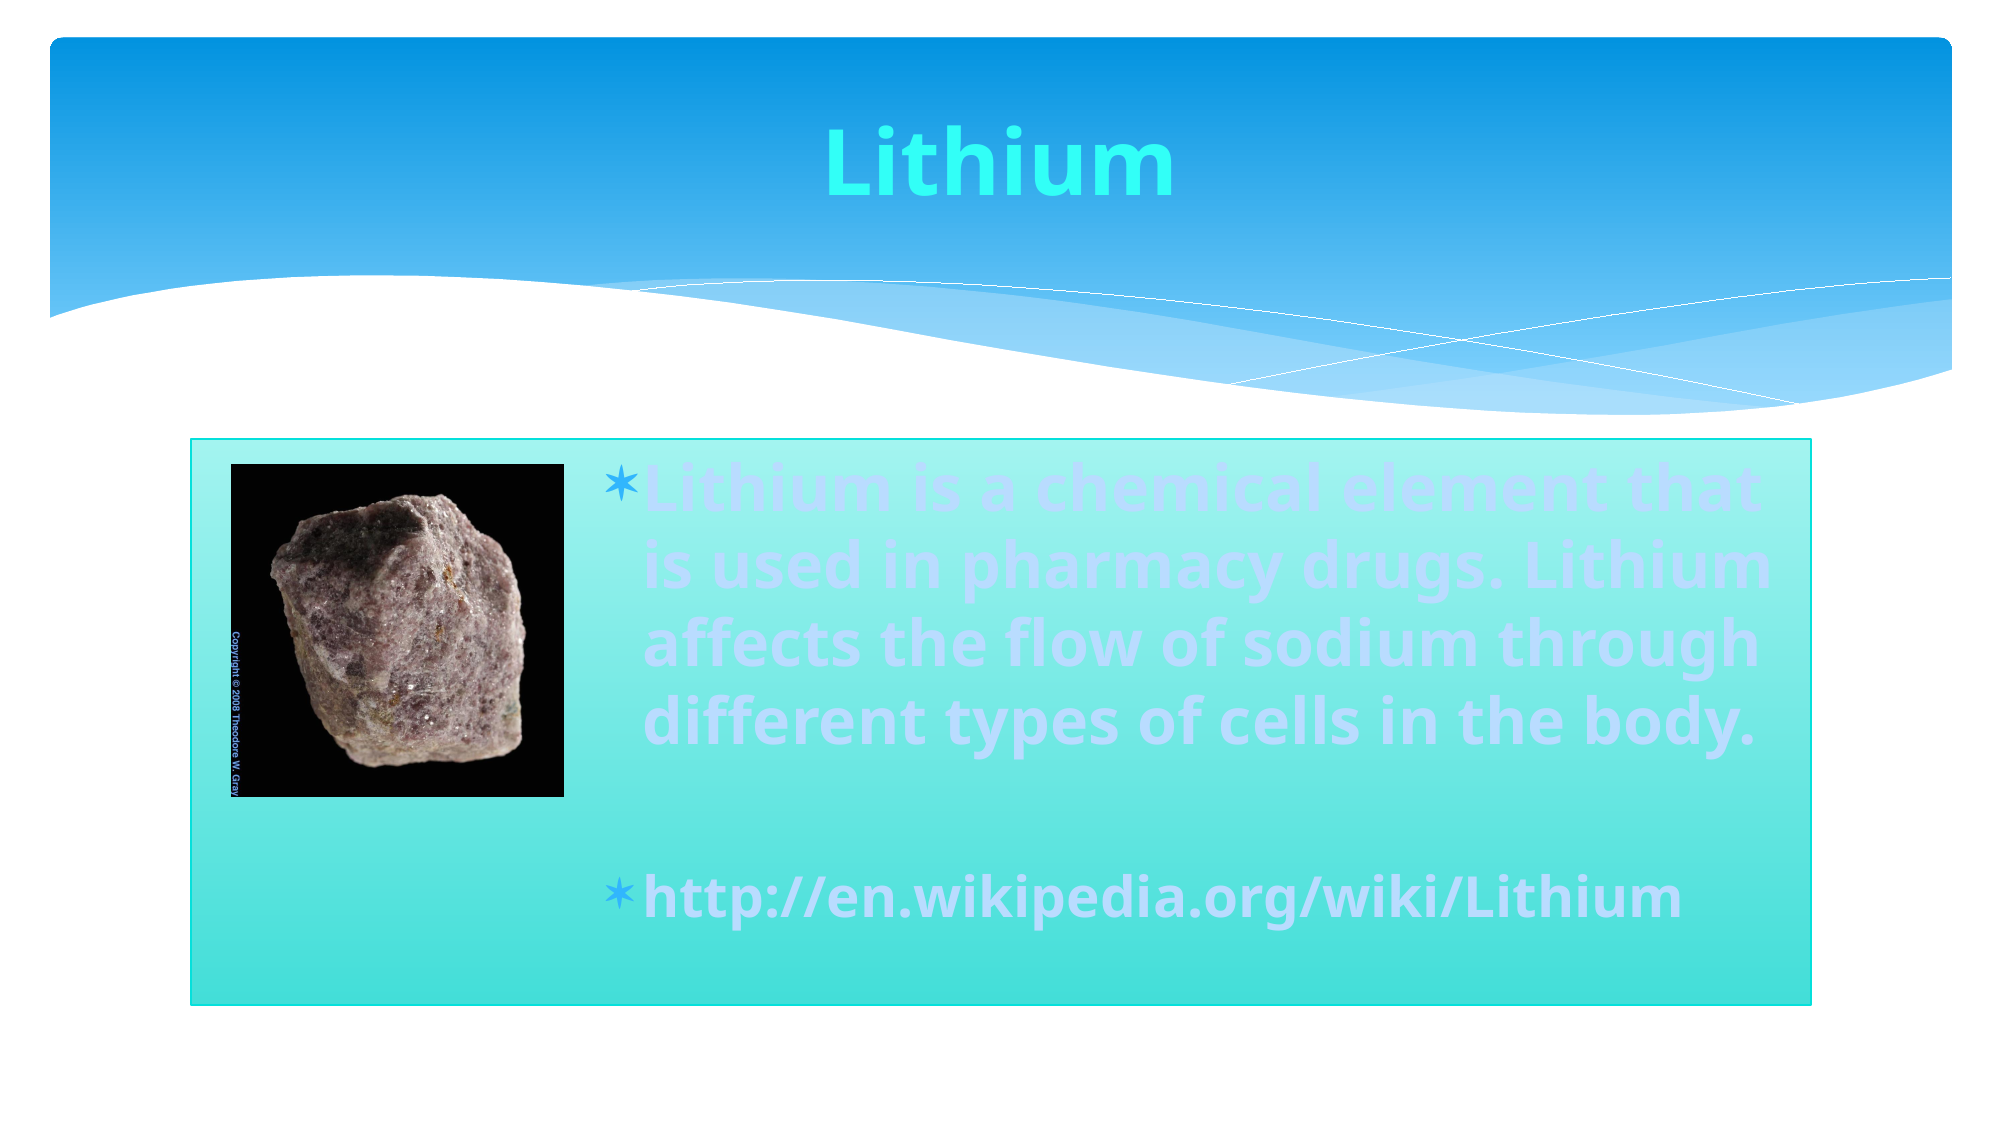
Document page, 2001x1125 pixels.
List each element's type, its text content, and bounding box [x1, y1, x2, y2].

title Lithium [99, 55, 1900, 261]
list Lithium is a chemical element that is used in pharmacy drugs. Lithium affects the flow of sodium through different types of cells in the body. http://en.wikipedia.org/wiki/Lithium [190, 438, 1812, 1006]
picture [230, 464, 564, 797]
